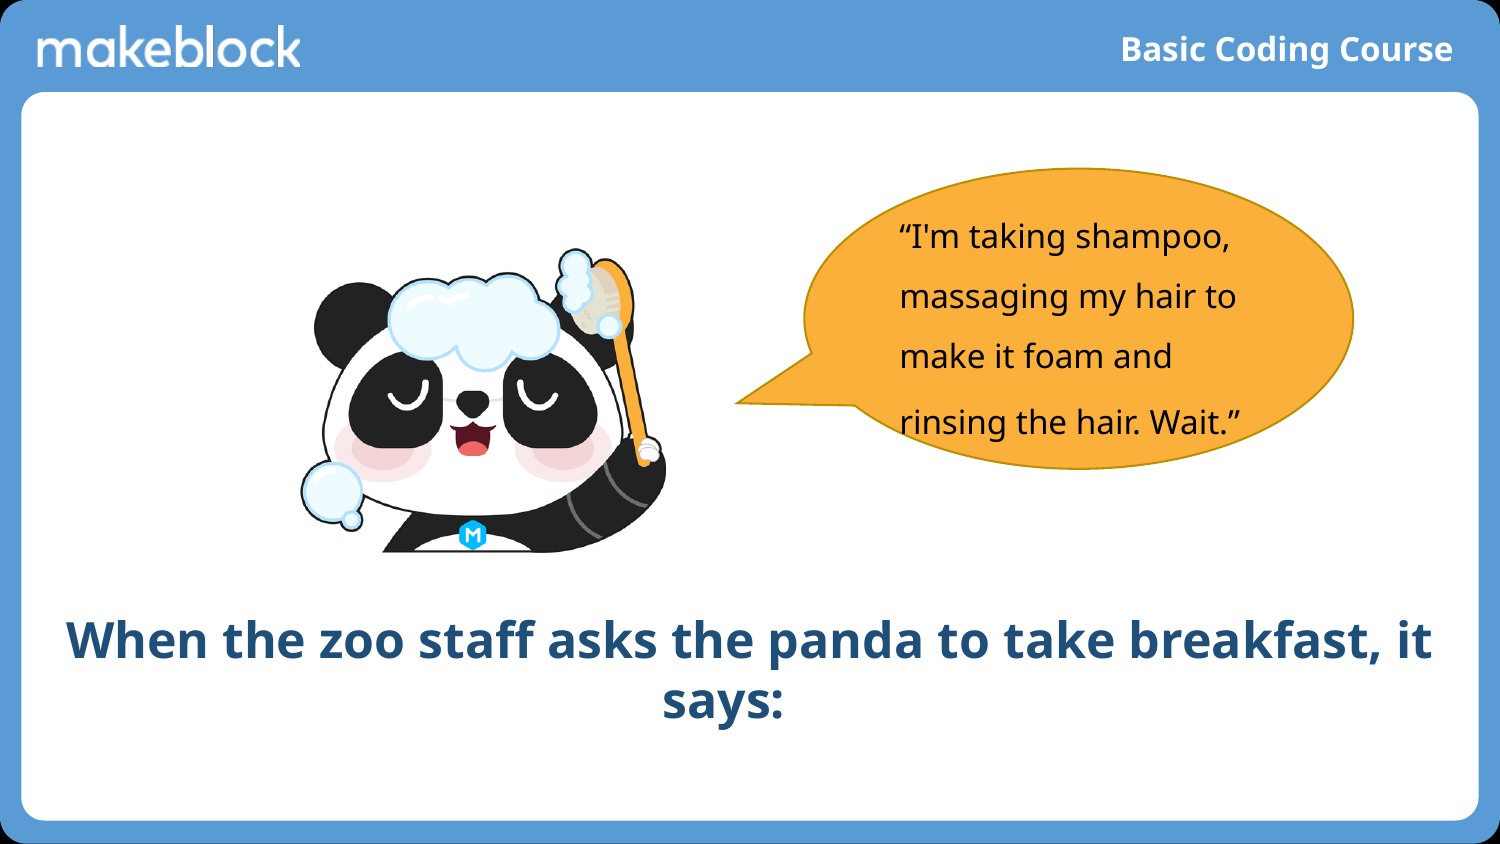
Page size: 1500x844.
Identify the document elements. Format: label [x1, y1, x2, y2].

text_box [0, 0, 1500, 844]
picture [299, 248, 666, 553]
